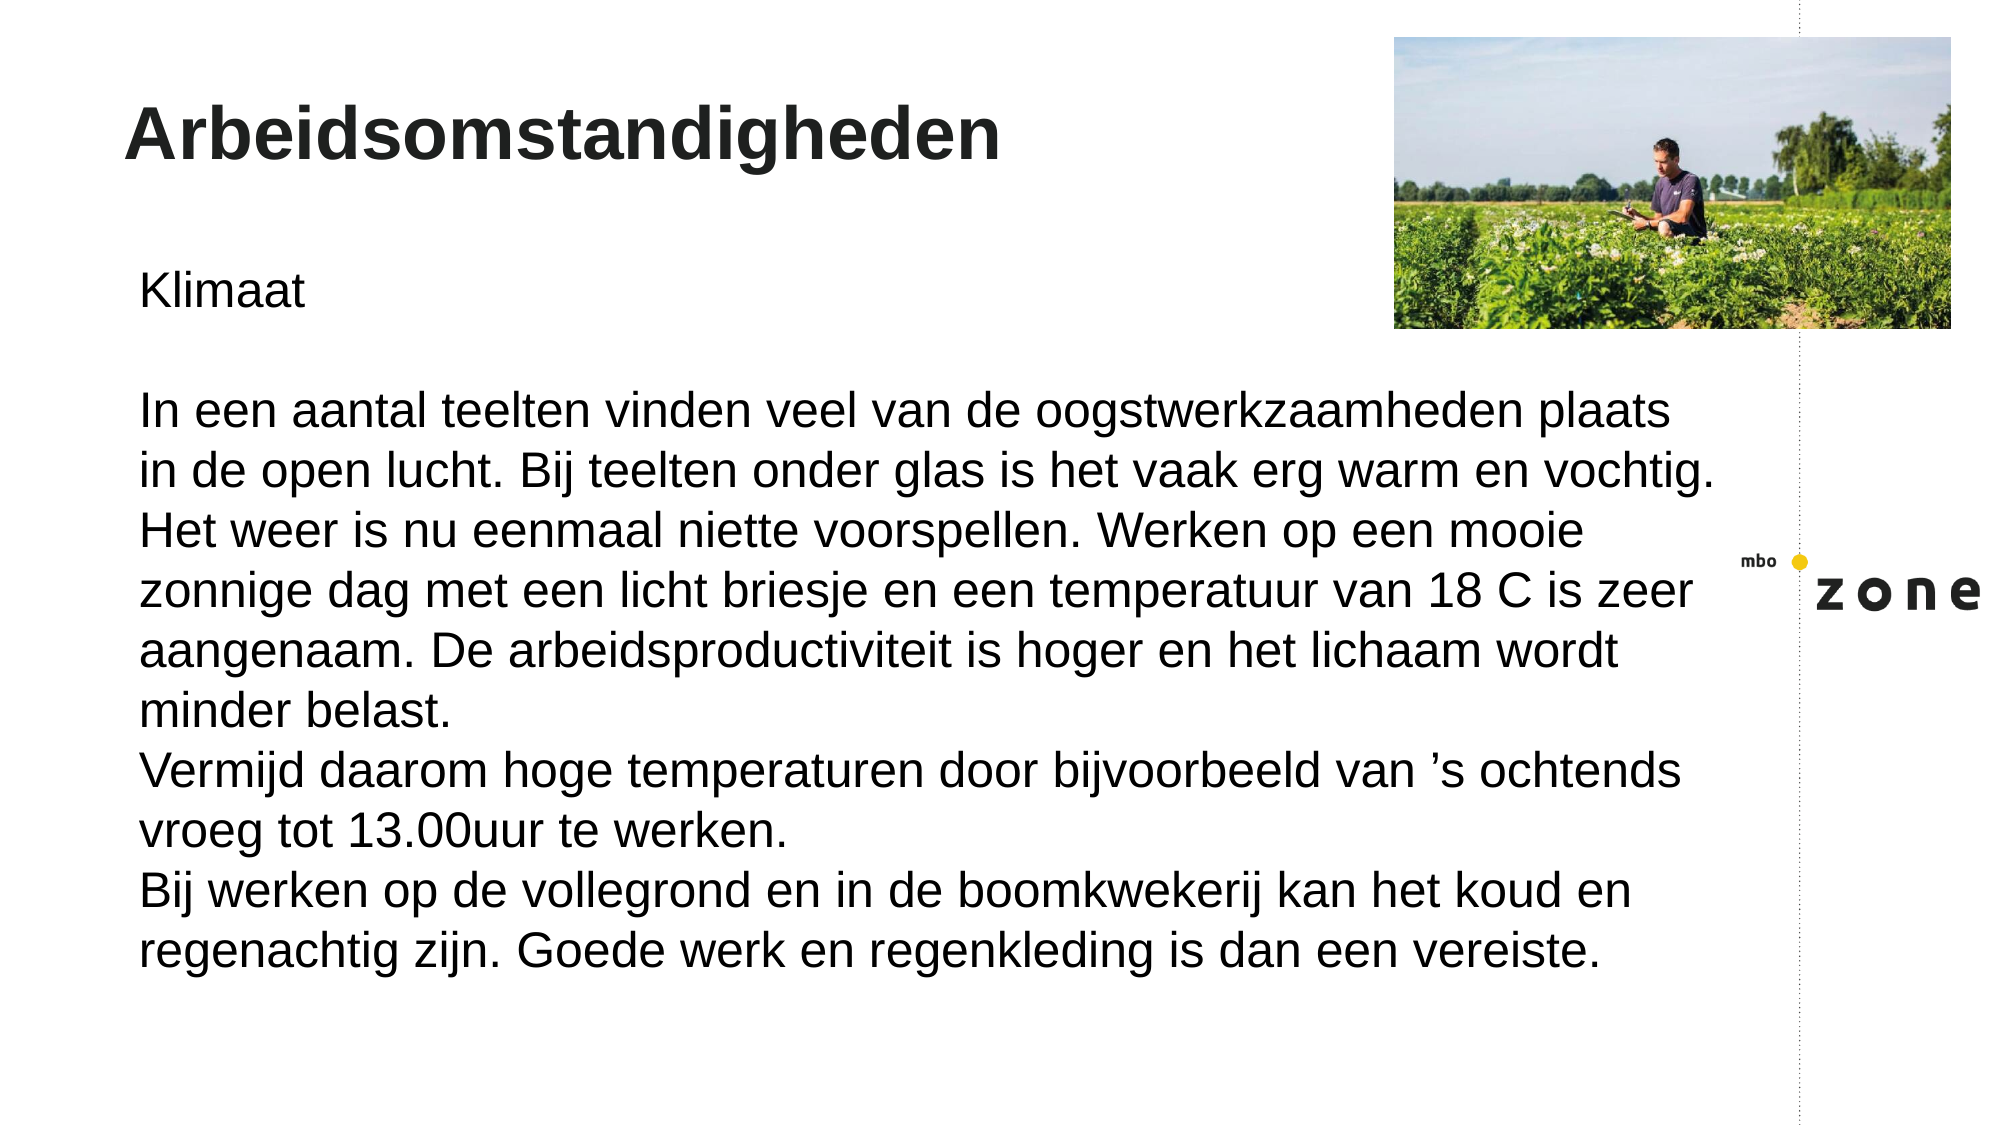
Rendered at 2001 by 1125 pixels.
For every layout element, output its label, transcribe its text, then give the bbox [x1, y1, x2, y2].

picture [1394, 0, 2001, 1125]
text_box Klimaat In een aantal teelten vinden veel van de oogstwerkzaamheden plaats in de open lucht. Bij teelten onder glas is het vaak erg warm en vochtig. Het weer is nu eenmaal niette voorspellen. Werken op een mooie zonnige dag met een licht briesje en een temperatuur van 18 C is zeer aangenaam. De arbeidsproductiviteit is hoger en het lichaam wordt minder belast. Vermijd daarom hoge temperaturen door bijvoorbeeld van ’s ochtends vroeg tot 13.00uur te werken. Bij werken op de vollegrond en in de boomkwekerij kan het koud en regenachtig zijn. Goede werk en regenkleding is dan een vereiste. [123, 250, 1739, 986]
title Arbeidsomstandigheden [123, 94, 1394, 250]
